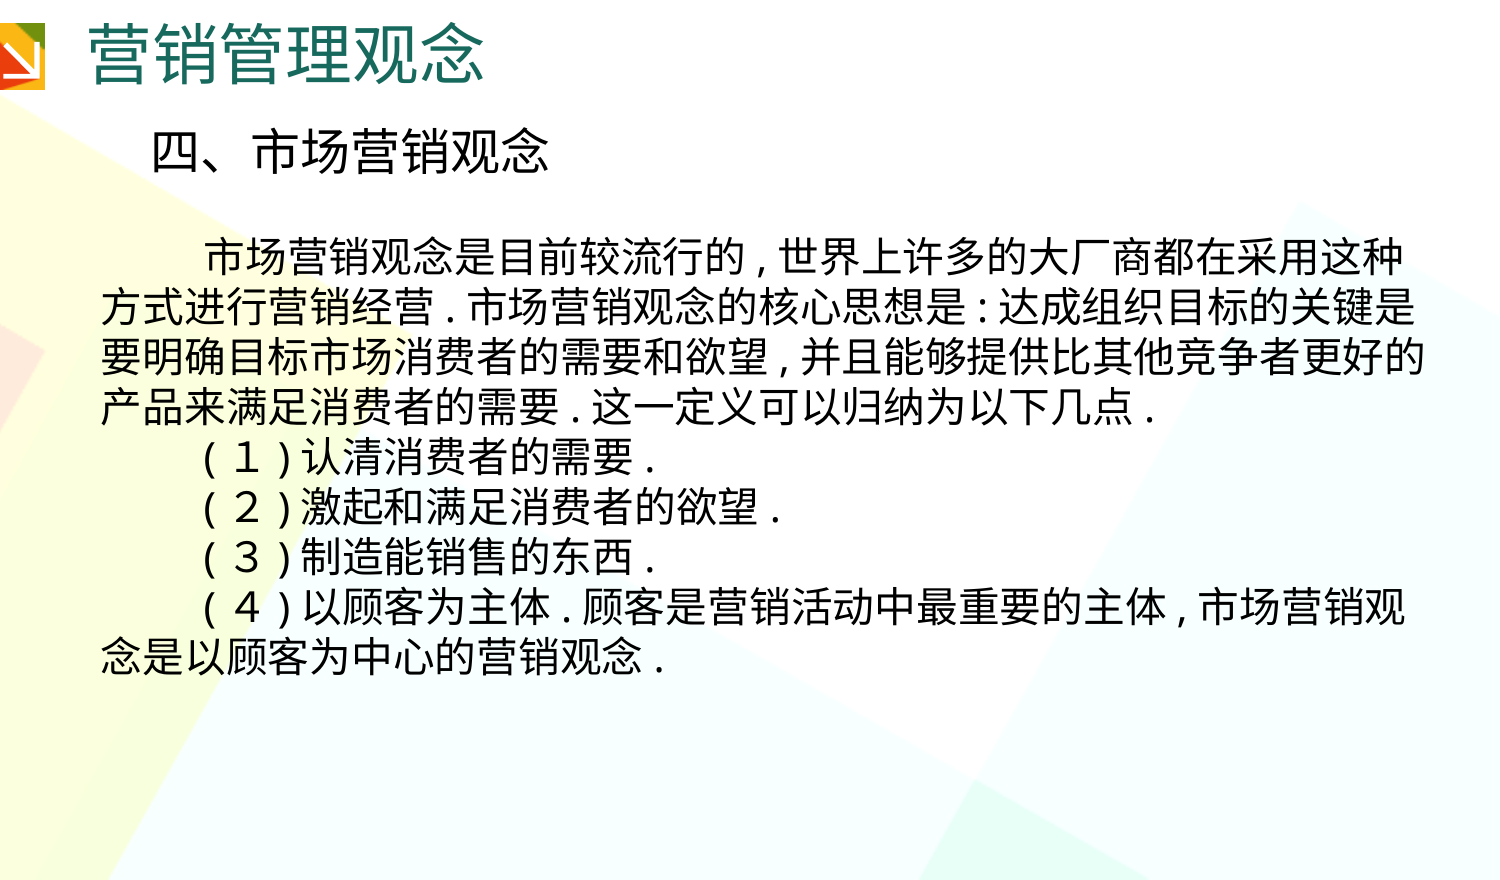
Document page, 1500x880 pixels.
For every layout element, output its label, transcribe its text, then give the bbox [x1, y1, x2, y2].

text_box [0, 23, 45, 90]
text_box 四、市场营销观念 市场营销观念是目前较流行的,世界上许多的大厂商都在采用这种方式进行营销经营.市场营销观念的核心思想是:达成组织目标的关键是要明确目标市场消费者的需要和欲望,并且能够提供比其他竞争者更好的产品来满足消费者的需要.这一定义可以归纳为以下几点. (１)认清消费者的需要. (２)激起和满足消费者的欲望. (３)制造能销售的东西. (４)以顾客为主体.顾客是营销活动中最重要的主体,市场营销观念是以顾客为中心的营销观念. [86, 113, 1456, 689]
text_box 营销管理观念 [70, 5, 501, 101]
